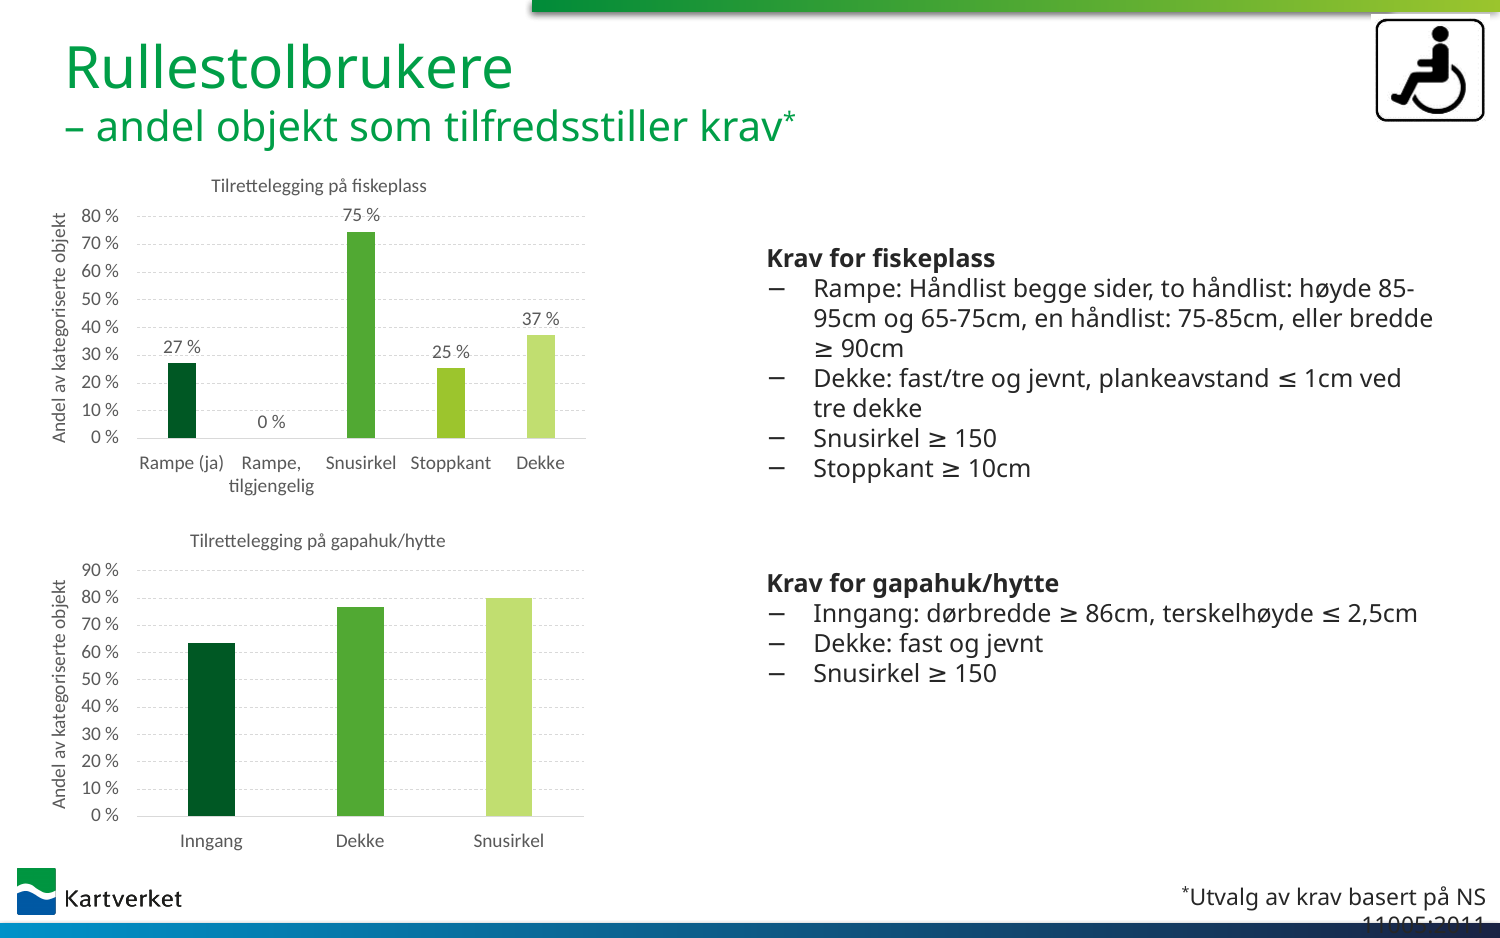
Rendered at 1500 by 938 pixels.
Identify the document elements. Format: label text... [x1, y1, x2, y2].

text_box Krav for gapahuk/hytte Inngang: dørbredde ≥ 86cm, terskelhøyde ≤ 2,5cm Dekke: fast og jevnt Snusirkel ≥ 150 [751, 560, 1452, 695]
picture [41, 166, 597, 505]
picture [41, 520, 595, 859]
text_box *Utvalg av krav basert på NS 11005:2011 [1068, 873, 1500, 938]
text_box Rullestolbrukere – andel objekt som tilfredsstiller krav* [49, 29, 1431, 158]
text_box Krav for fiskeplass Rampe: Håndlist begge sider, to håndlist: høyde 85-95cm og 65-75cm, en håndlist: 75-85cm, eller bredde ≥ 90cm Dekke: fast/tre og jevnt, plankeavstand ≤ 1cm ved tre dekke Snusirkel ≥ 150 Stoppkant ≥ 10cm [751, 235, 1452, 490]
picture [1371, 13, 1491, 127]
